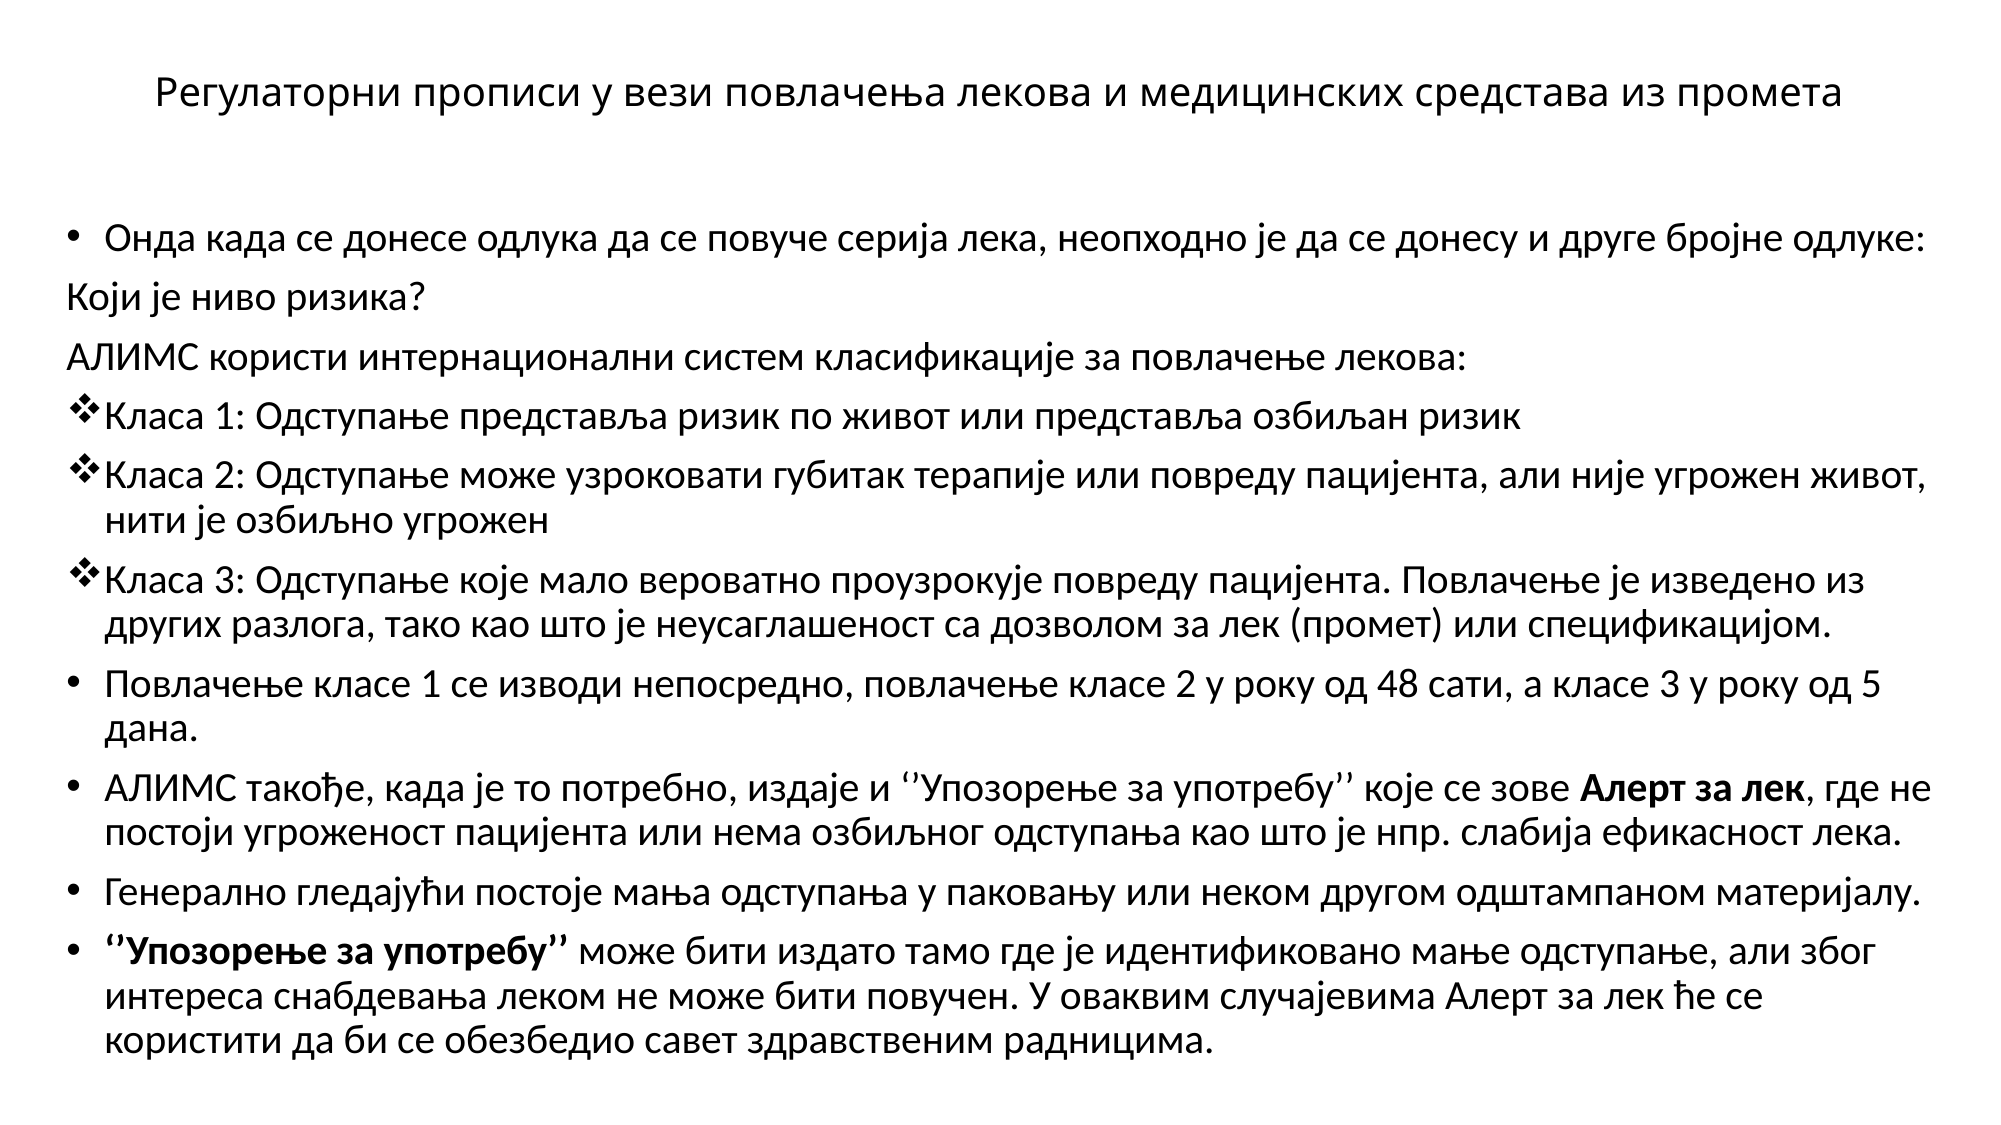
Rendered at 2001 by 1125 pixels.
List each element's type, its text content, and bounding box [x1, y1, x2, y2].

title Регулаторни прописи у вези повлачења лекова и медицинских средстава из промета [137, 51, 1863, 137]
list Онда када се донесе одлука да се повуче серија лека, неопходно је да се донесу и друге бројне одлуке: Који је ниво ризика? АЛИМС користи интернационални систем класификације за повлачење лекова: Класа 1: Одступање представља ризик по живот или представља озбиљан ризик Класа 2: Одступање може узроковати губитак терапије или повреду пацијента, али није угрожен живот, нити је озбиљно угрожен Класа 3: Одступање које мало вероватно проузрокује повреду пацијента. Повлачење је изведено из других разлога, тако као што је неусаглашеност са дозволом за лек (промет) или спецификацијом. Повлачење класе 1 се изводи непосредно, повлачење класе 2 у року од 48 сати, а класе 3 у року од 5 дана. АЛИМС такође, када је то потребно, издаје и ‘’Упозорење за употребу’’ које се зове Алерт за лек, где не постоји угроженост пацијента или нема озбиљног одступања као што је нпр. слабија ефикасност лека. Генерално гледајући постоје мања одступања у паковању или неком другом одштампаном материјалу. ‘’Упозорење за употребу’’ може бити издато тамо где је идентификовано мање одступање, али због интереса снабдевања леком не може бити повучен. У оваквим случајевима Алерт за лек ће се користити да би се обезбедио савет здравственим радницима. [51, 208, 1955, 1091]
